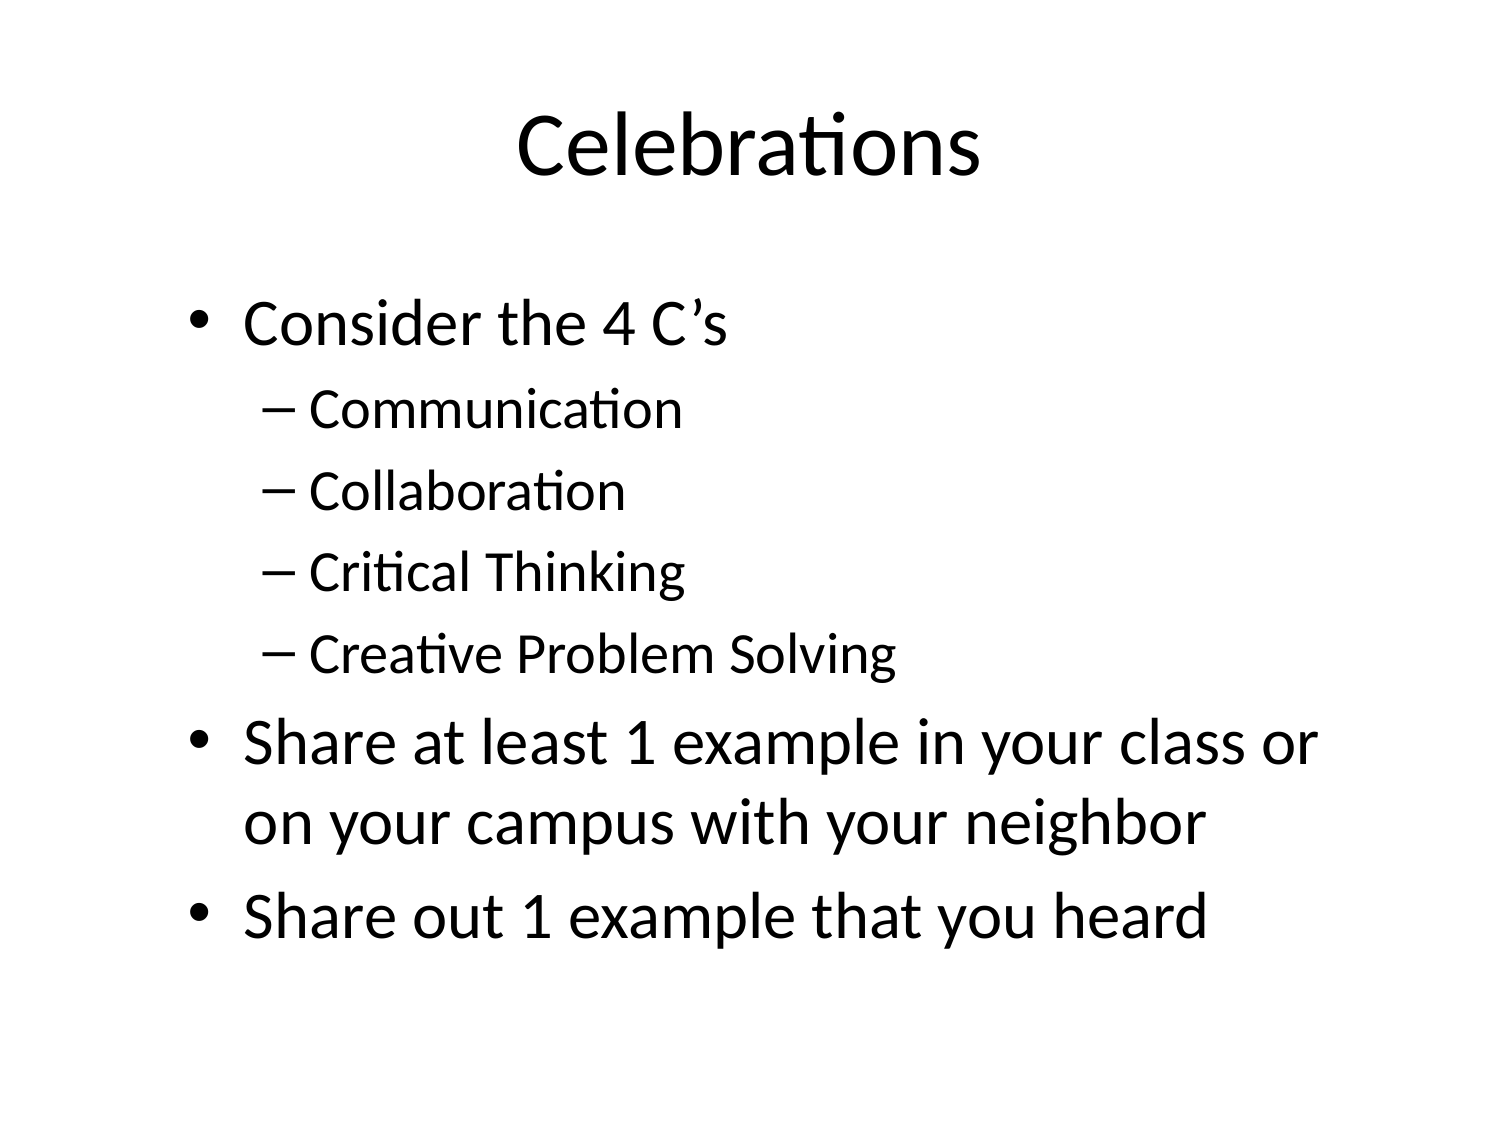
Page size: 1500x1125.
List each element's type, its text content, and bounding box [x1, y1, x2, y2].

title Celebrations [75, 45, 1425, 233]
list Consider the 4 C’s Communication Collaboration Critical Thinking Creative Problem Solving Share at least 1 example in your class or on your campus with your neighbor Share out 1 example that you heard [172, 270, 1352, 1014]
